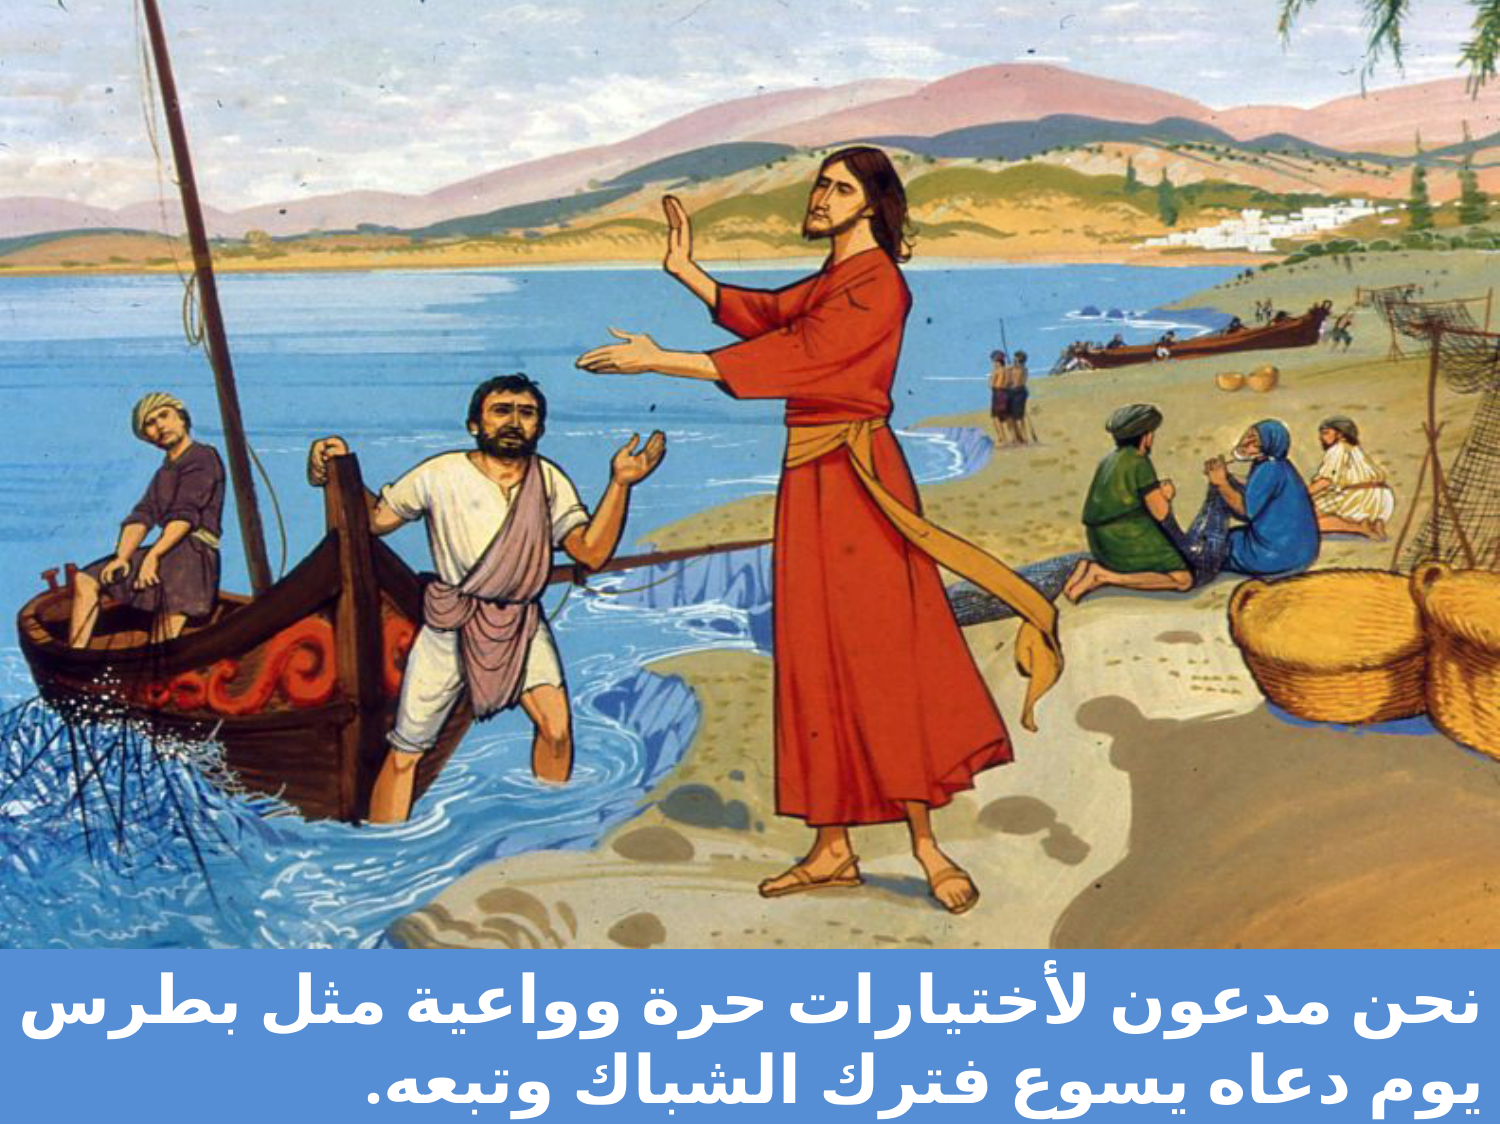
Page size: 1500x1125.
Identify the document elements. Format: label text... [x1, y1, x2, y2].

text_box نحن مدعون لأختيارات حرة وواعية مثل بطرس يوم دعاه يسوع فترك الشباك وتبعه. [0, 956, 1500, 1124]
picture [0, 0, 1500, 950]
